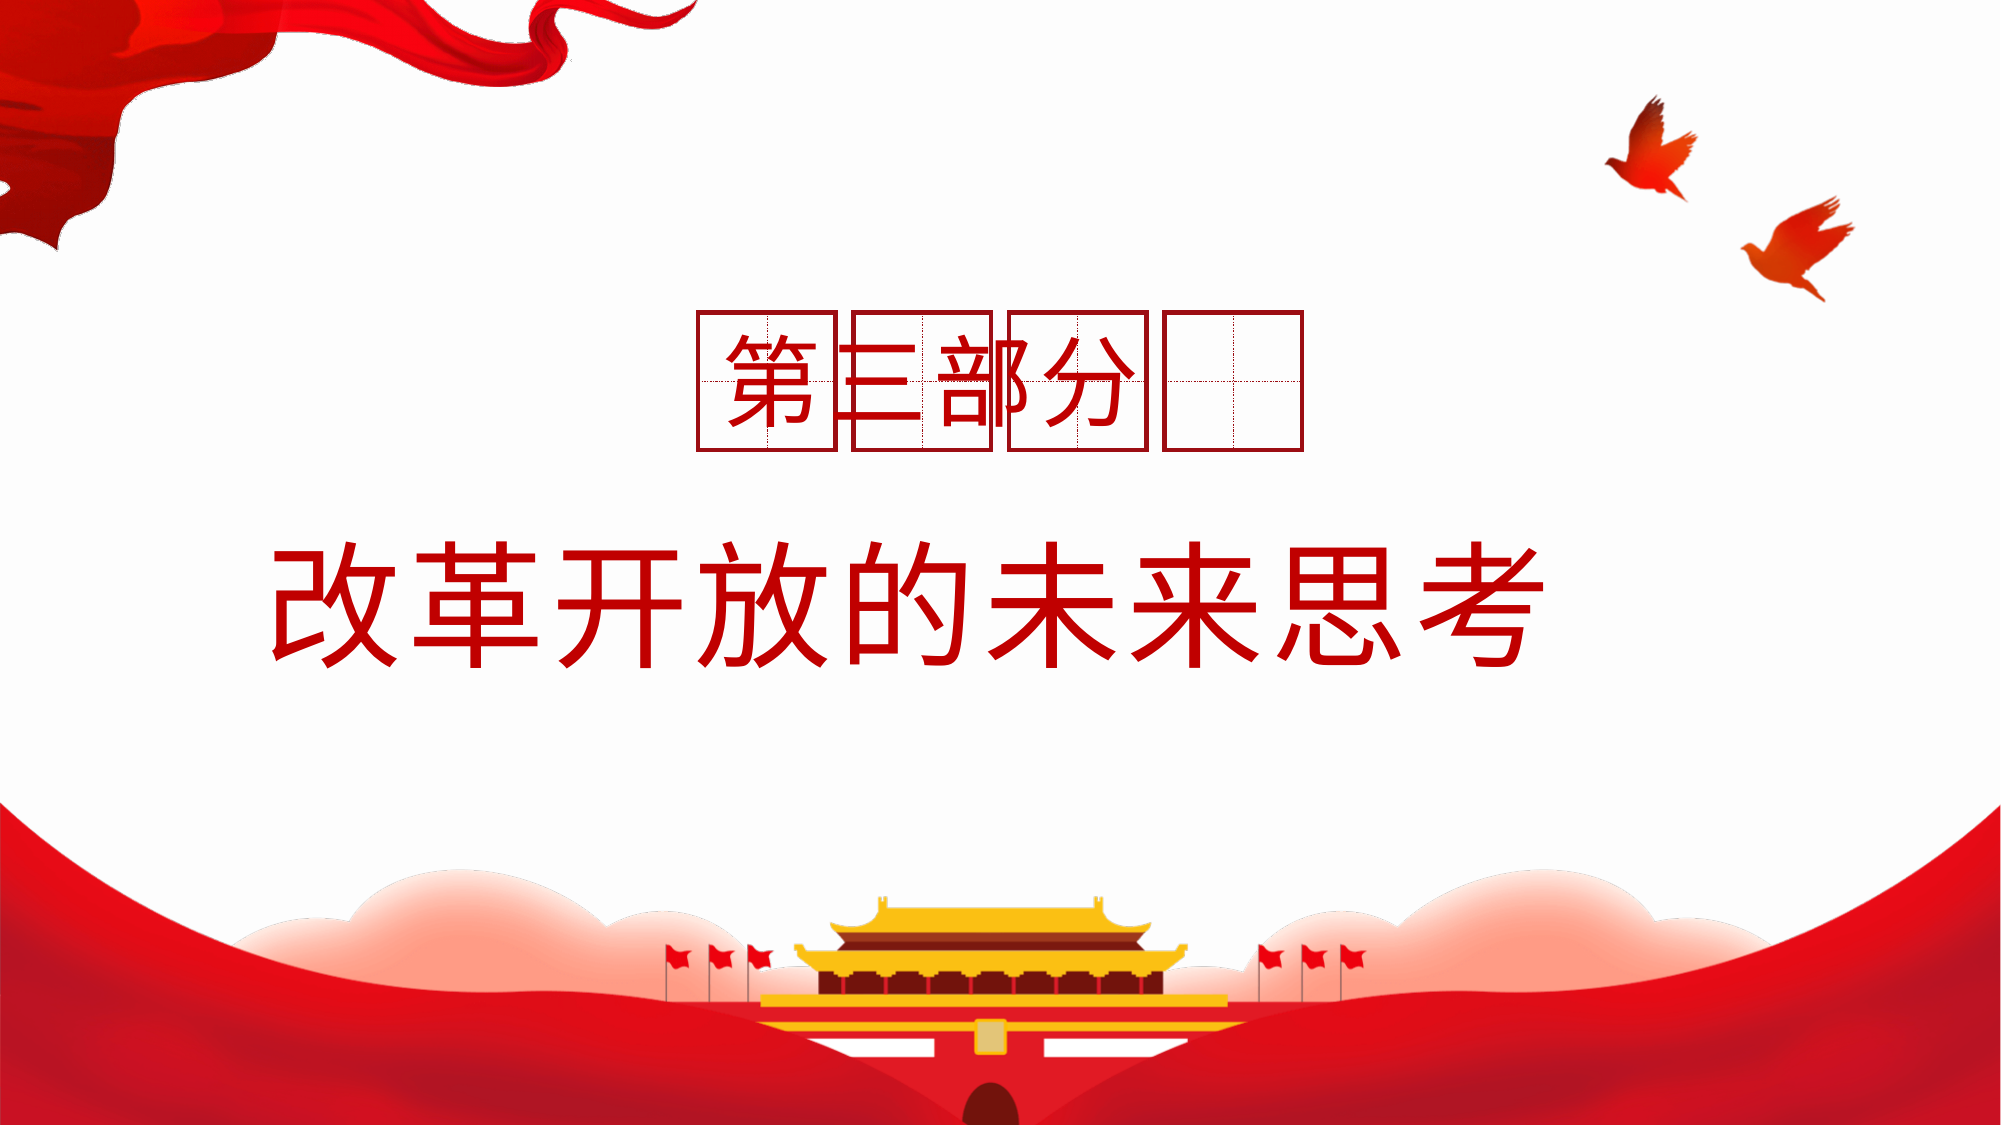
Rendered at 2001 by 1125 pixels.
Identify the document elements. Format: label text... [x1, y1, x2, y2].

text_box 第三部分 [1303, 312, 1310, 448]
picture [0, 0, 711, 255]
picture [0, 737, 2001, 1125]
picture [1579, 81, 1942, 338]
text_box 改革开放的未来思考 [249, 512, 1751, 693]
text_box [697, 312, 1303, 451]
